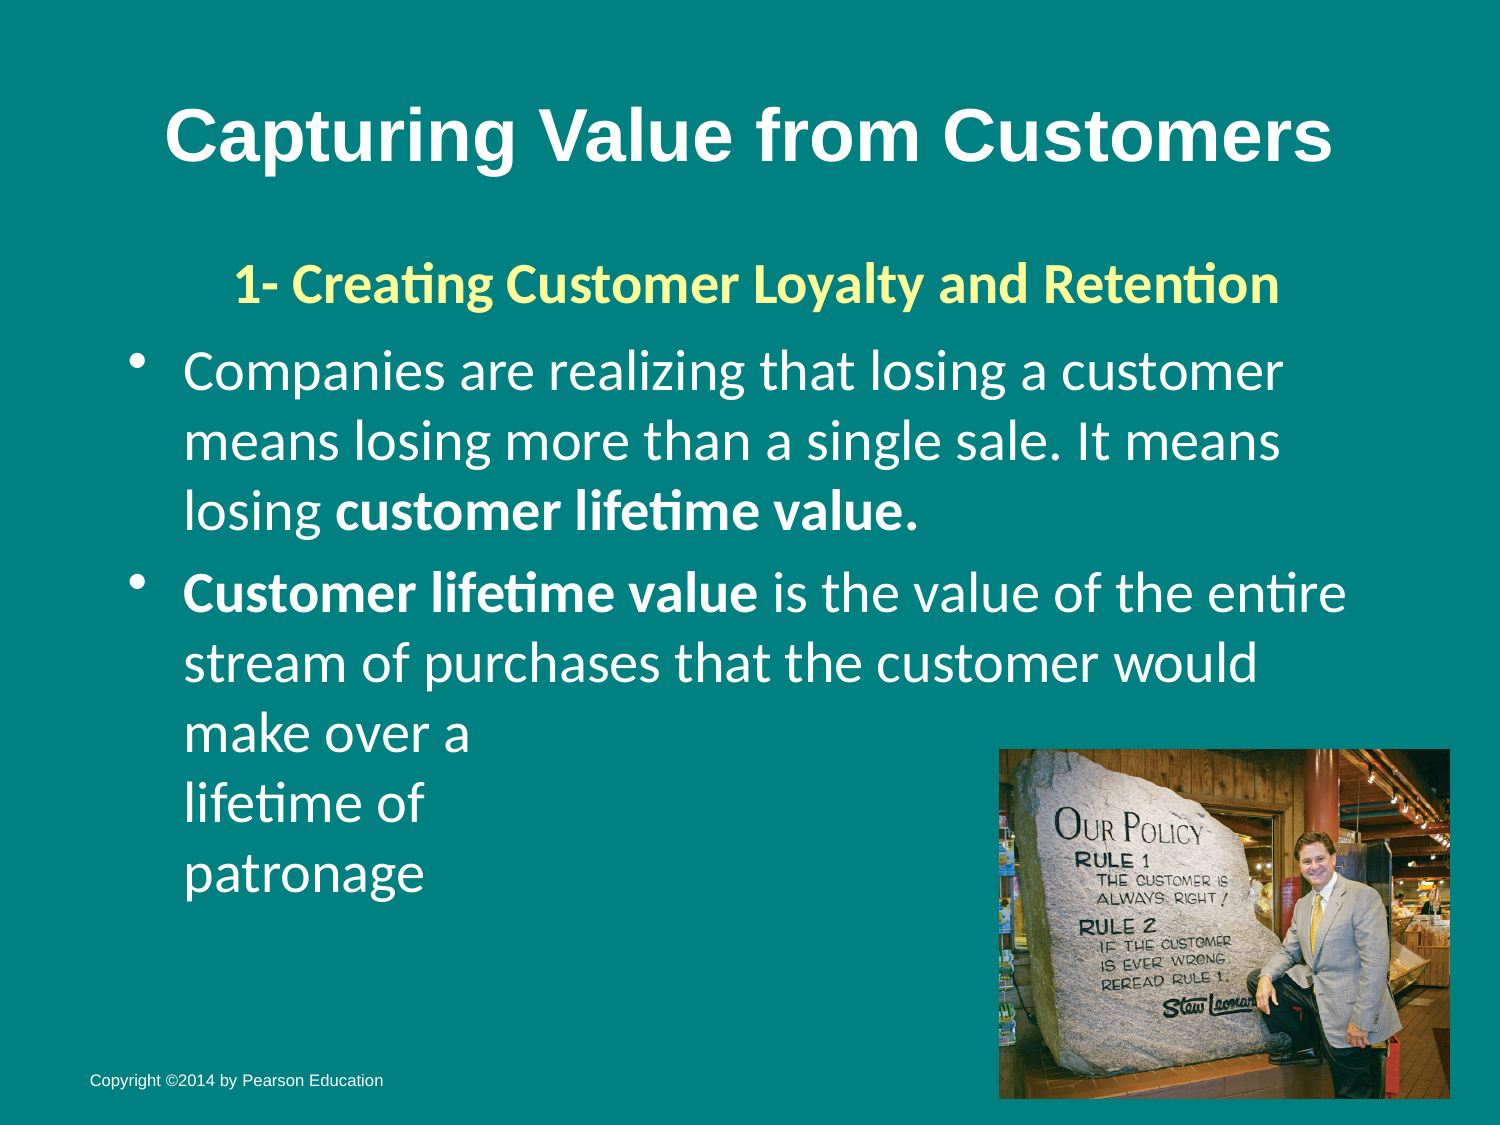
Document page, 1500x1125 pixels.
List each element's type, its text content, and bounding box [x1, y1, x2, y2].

text_box Copyright ©2014 by Pearson Education [74, 1062, 825, 1098]
list Companies are realizing that losing a customer means losing more than a single sale. It means losing customer lifetime value. Customer lifetime value is the value of the entire stream of purchases that the customer would make over a lifetime of patronage [112, 324, 1388, 1001]
list 1- Creating Customer Loyalty and Retention [74, 237, 1438, 301]
title Capturing Value from Customers [112, 37, 1388, 226]
picture [999, 749, 1451, 1099]
